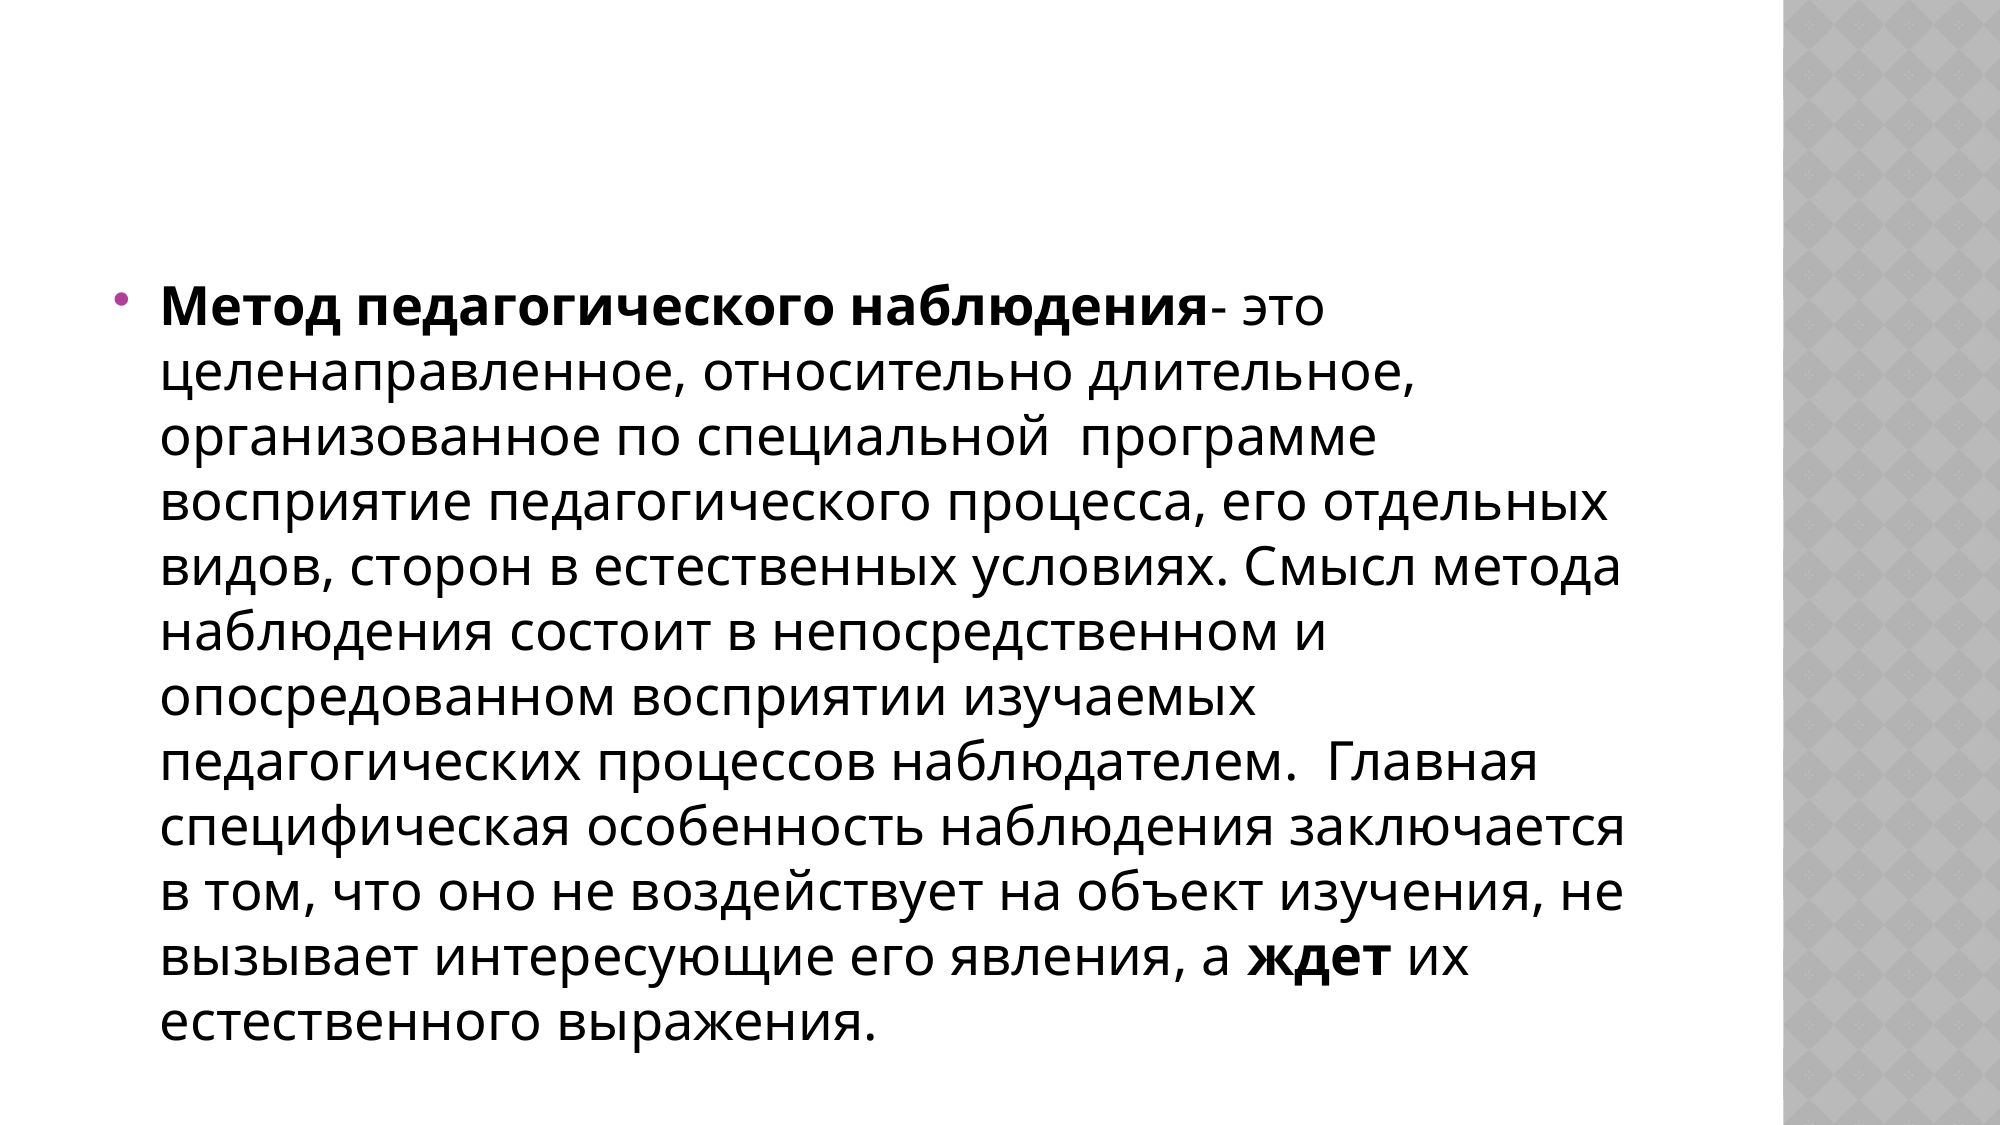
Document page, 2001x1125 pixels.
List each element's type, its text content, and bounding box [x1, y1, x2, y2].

list Метод педагогического наблюдения- это целенаправленное, относительно длительное, организованное по специальной программе восприятие педагогического процесса, его отдельных видов, сторон в естественных условиях. Смысл метода наблюдения состоит в непосредственном и опосредованном восприятии изучаемых педагогических процессов наблюдателем. Главная специфическая особенность наблюдения заключается в том, что оно не воздействует на объект изучения, не вызывает интересующие его явления, а ждет их естественного выражения. [99, 264, 1684, 1059]
